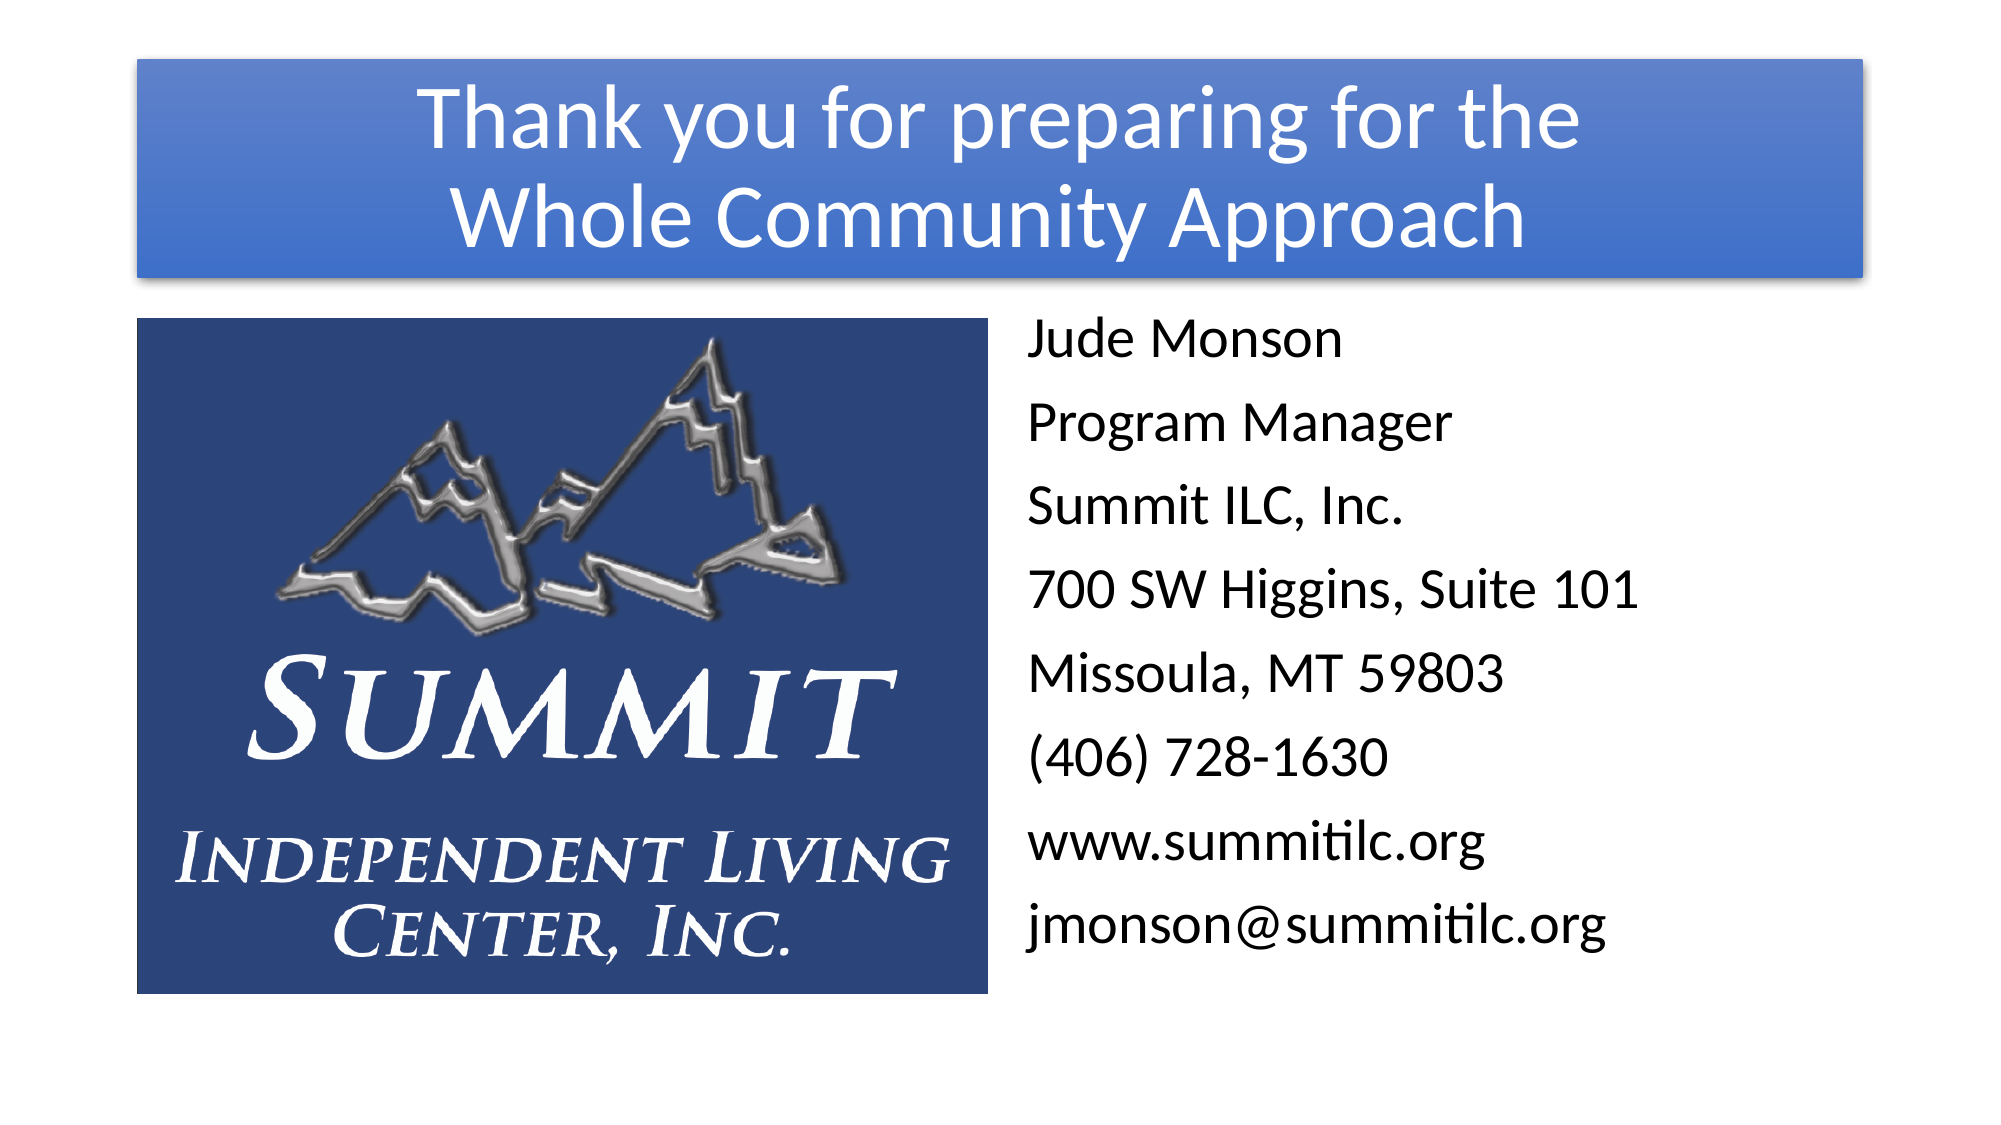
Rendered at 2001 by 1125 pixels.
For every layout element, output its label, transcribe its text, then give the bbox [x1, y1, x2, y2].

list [137, 318, 988, 994]
list Jude Monson Program Manager Summit ILC, Inc. 700 SW Higgins, Suite 101 Missoula, MT 59803 (406) 728-1630 www.summitilc.org jmonson@summitilc.org [1012, 299, 1863, 1014]
title Thank you for preparing for the Whole Community Approach [137, 59, 1863, 278]
